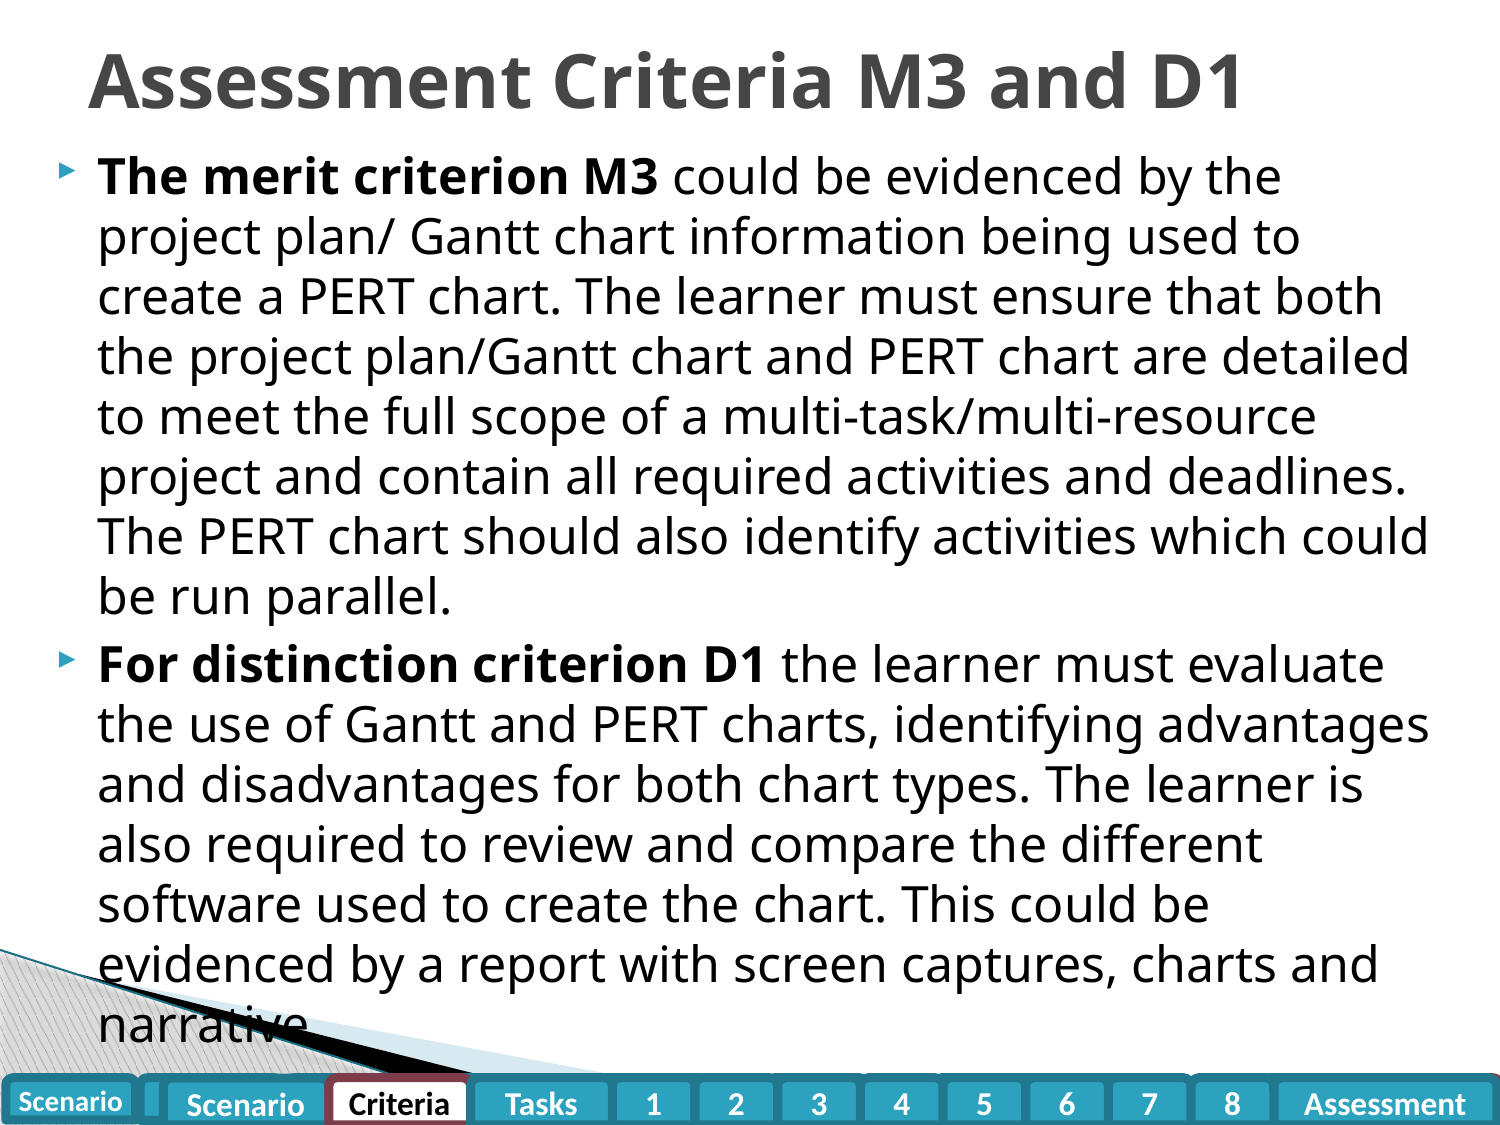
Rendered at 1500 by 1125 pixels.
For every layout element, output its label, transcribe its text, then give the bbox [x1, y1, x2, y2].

text_box 2 [690, 1073, 778, 1125]
text_box Scenario [158, 1073, 328, 1125]
text_box Tasks [466, 1073, 612, 1125]
text_box 8 [1186, 1073, 1279, 1125]
text_box 5 [938, 1073, 1026, 1125]
text_box 1 [607, 1073, 695, 1125]
title Assessment Criteria M3 and D1 [73, 19, 1424, 138]
text_box 7 [1103, 1073, 1191, 1125]
text_box 4 [855, 1073, 943, 1125]
text_box Assessment [1274, 1073, 1500, 1125]
text_box 6 [1021, 1073, 1108, 1125]
list The merit criterion M3 could be evidenced by the project plan/ Gantt chart information being used to create a PERT chart. The learner must ensure that both the project plan/Gantt chart and PERT chart are detailed to meet the full scope of a multi-task/multi-resource project and contain all required activities and deadlines. The PERT chart should also identify activities which could be run parallel. For distinction criterion D1 the learner must evaluate the use of Gantt and PERT charts, identifying advantages and disadvantages for both chart types. The learner is also required to review and compare the different software used to create the chart. This could be evidenced by a report with screen captures, charts and narrative. [41, 137, 1459, 1059]
text_box Criteria [324, 1073, 470, 1125]
text_box 3 [773, 1073, 860, 1125]
